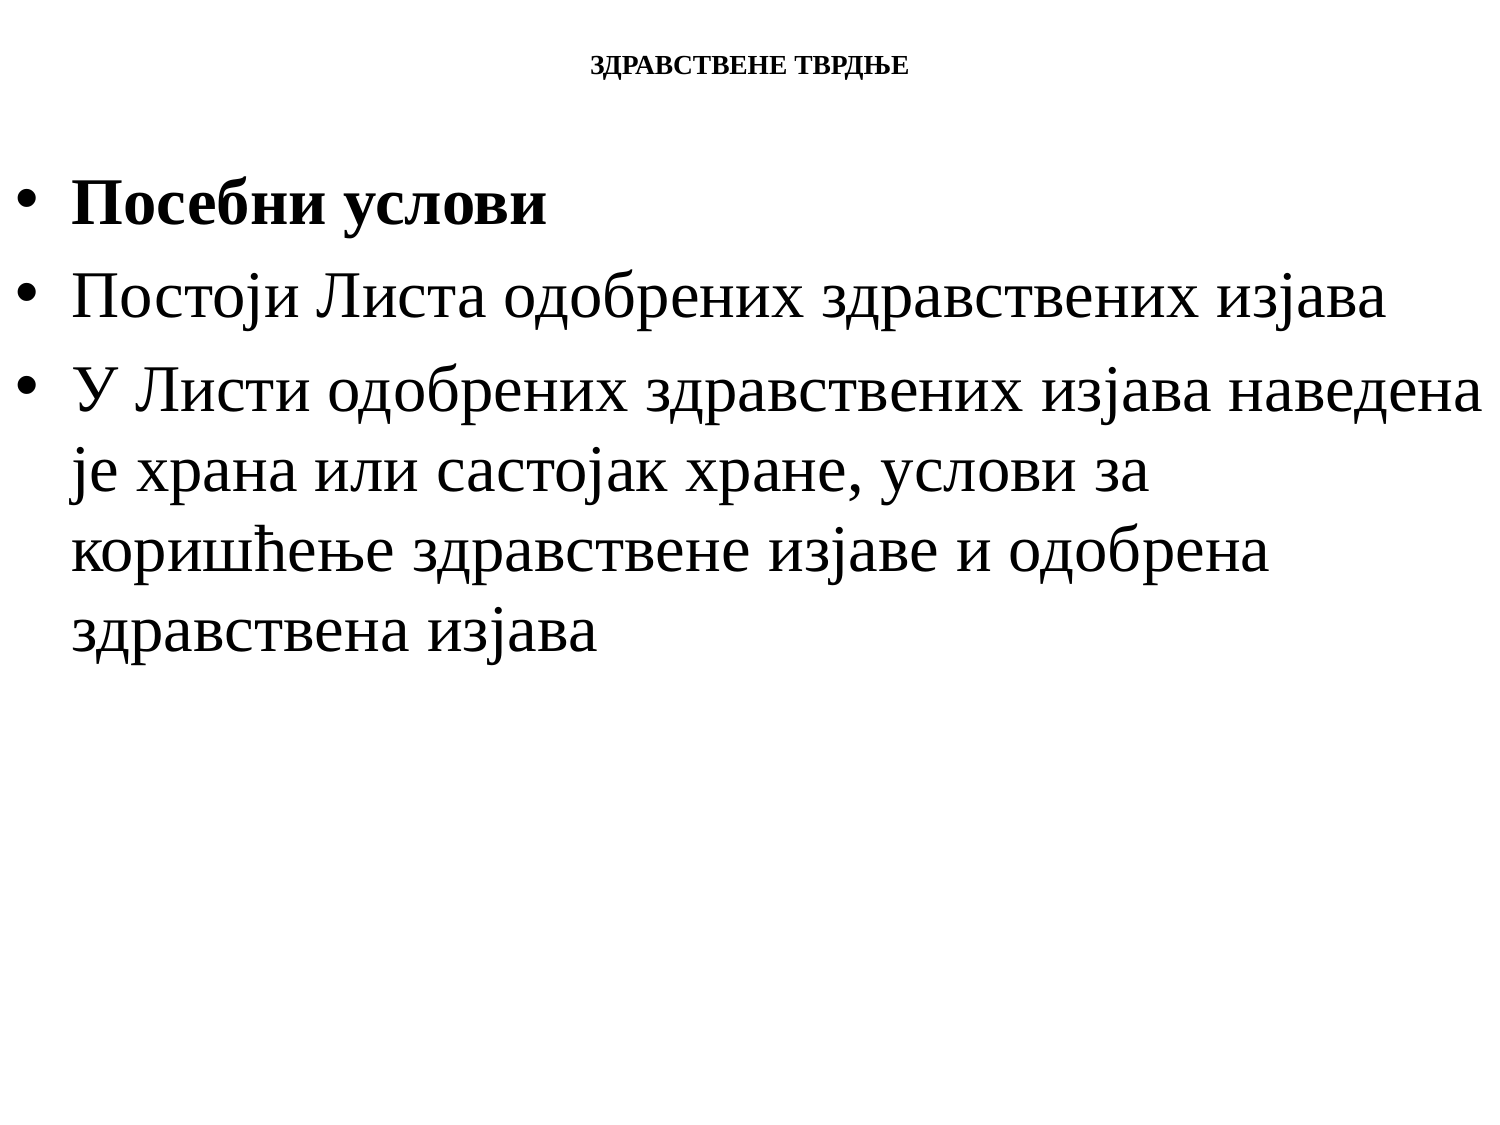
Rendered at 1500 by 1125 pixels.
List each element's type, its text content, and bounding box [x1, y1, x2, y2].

title ЗДРАВСТВЕНЕ ТВРДЊЕ [0, 0, 1500, 125]
list Посебни услови Постоји Листа одобрених здравствених изјава У Листи одобрених здравствених изјава наведена је храна или састојак хране, услови за коришћење здравствене изјаве и одобрена здравствена изјава [0, 149, 1500, 1125]
